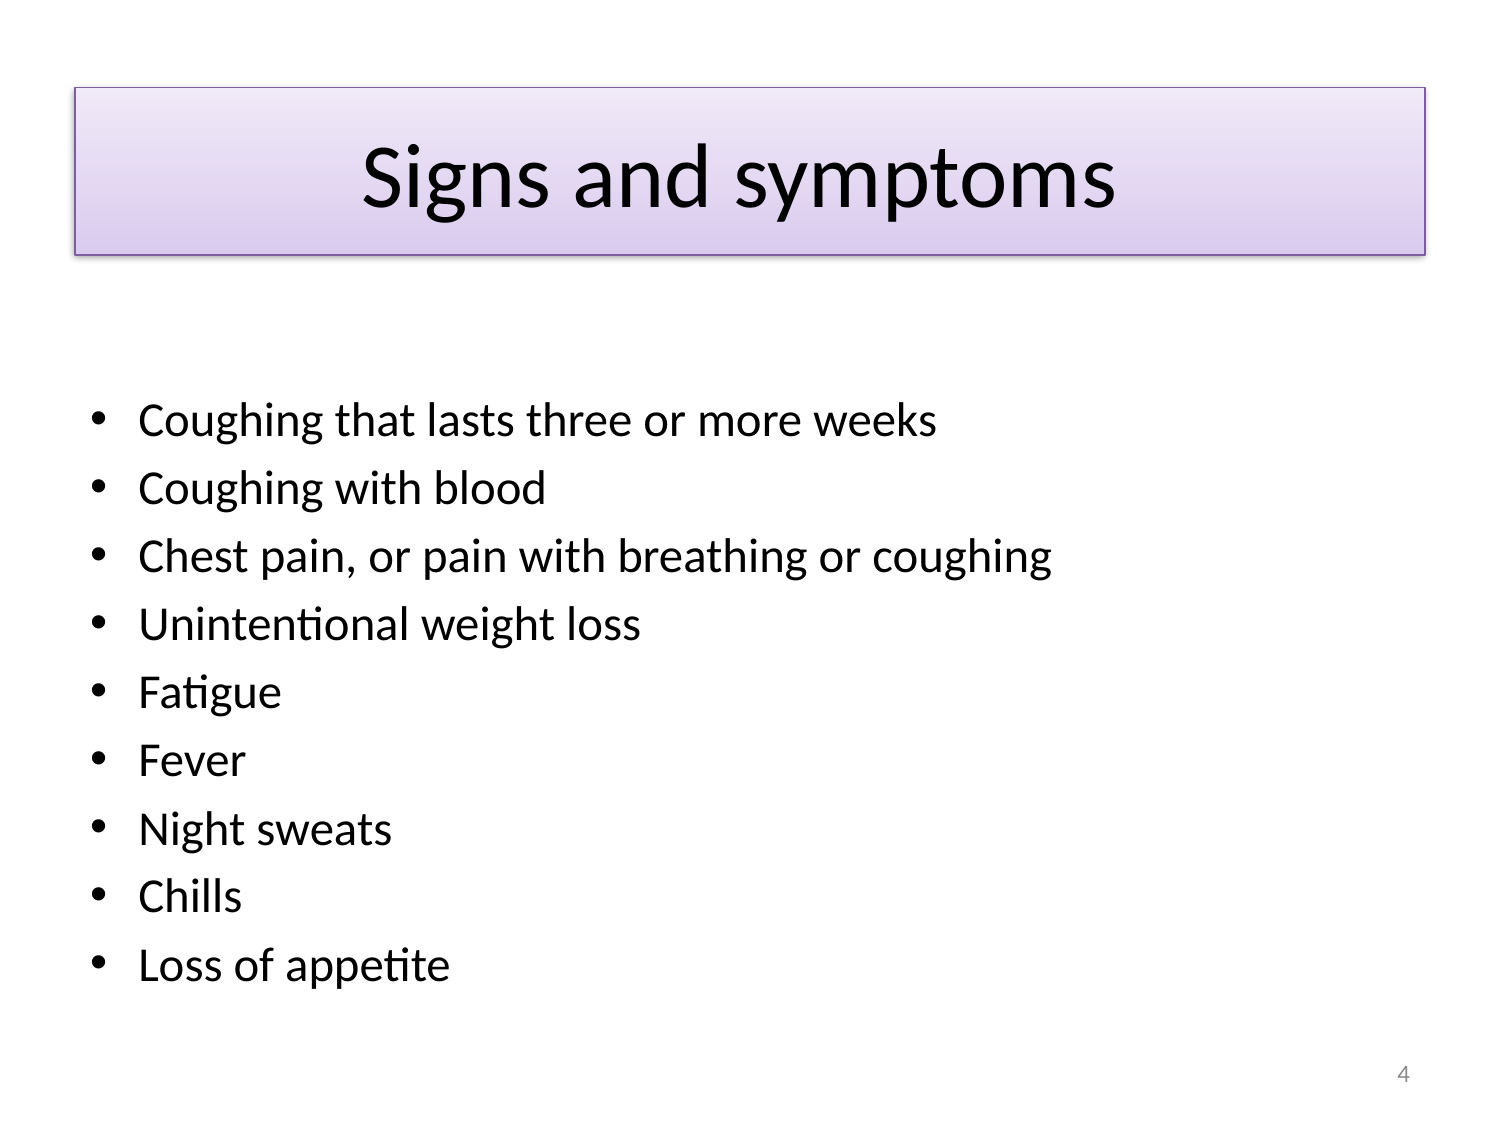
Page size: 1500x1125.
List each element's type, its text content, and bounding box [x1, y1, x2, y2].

list Coughing that lasts three or more weeks Coughing with blood Chest pain, or pain with breathing or coughing Unintentional weight loss Fatigue Fever Night sweats Chills Loss of appetite [75, 312, 1425, 1005]
slide_number 4 [1074, 1042, 1425, 1103]
title Signs and symptoms [74, 87, 1426, 256]
